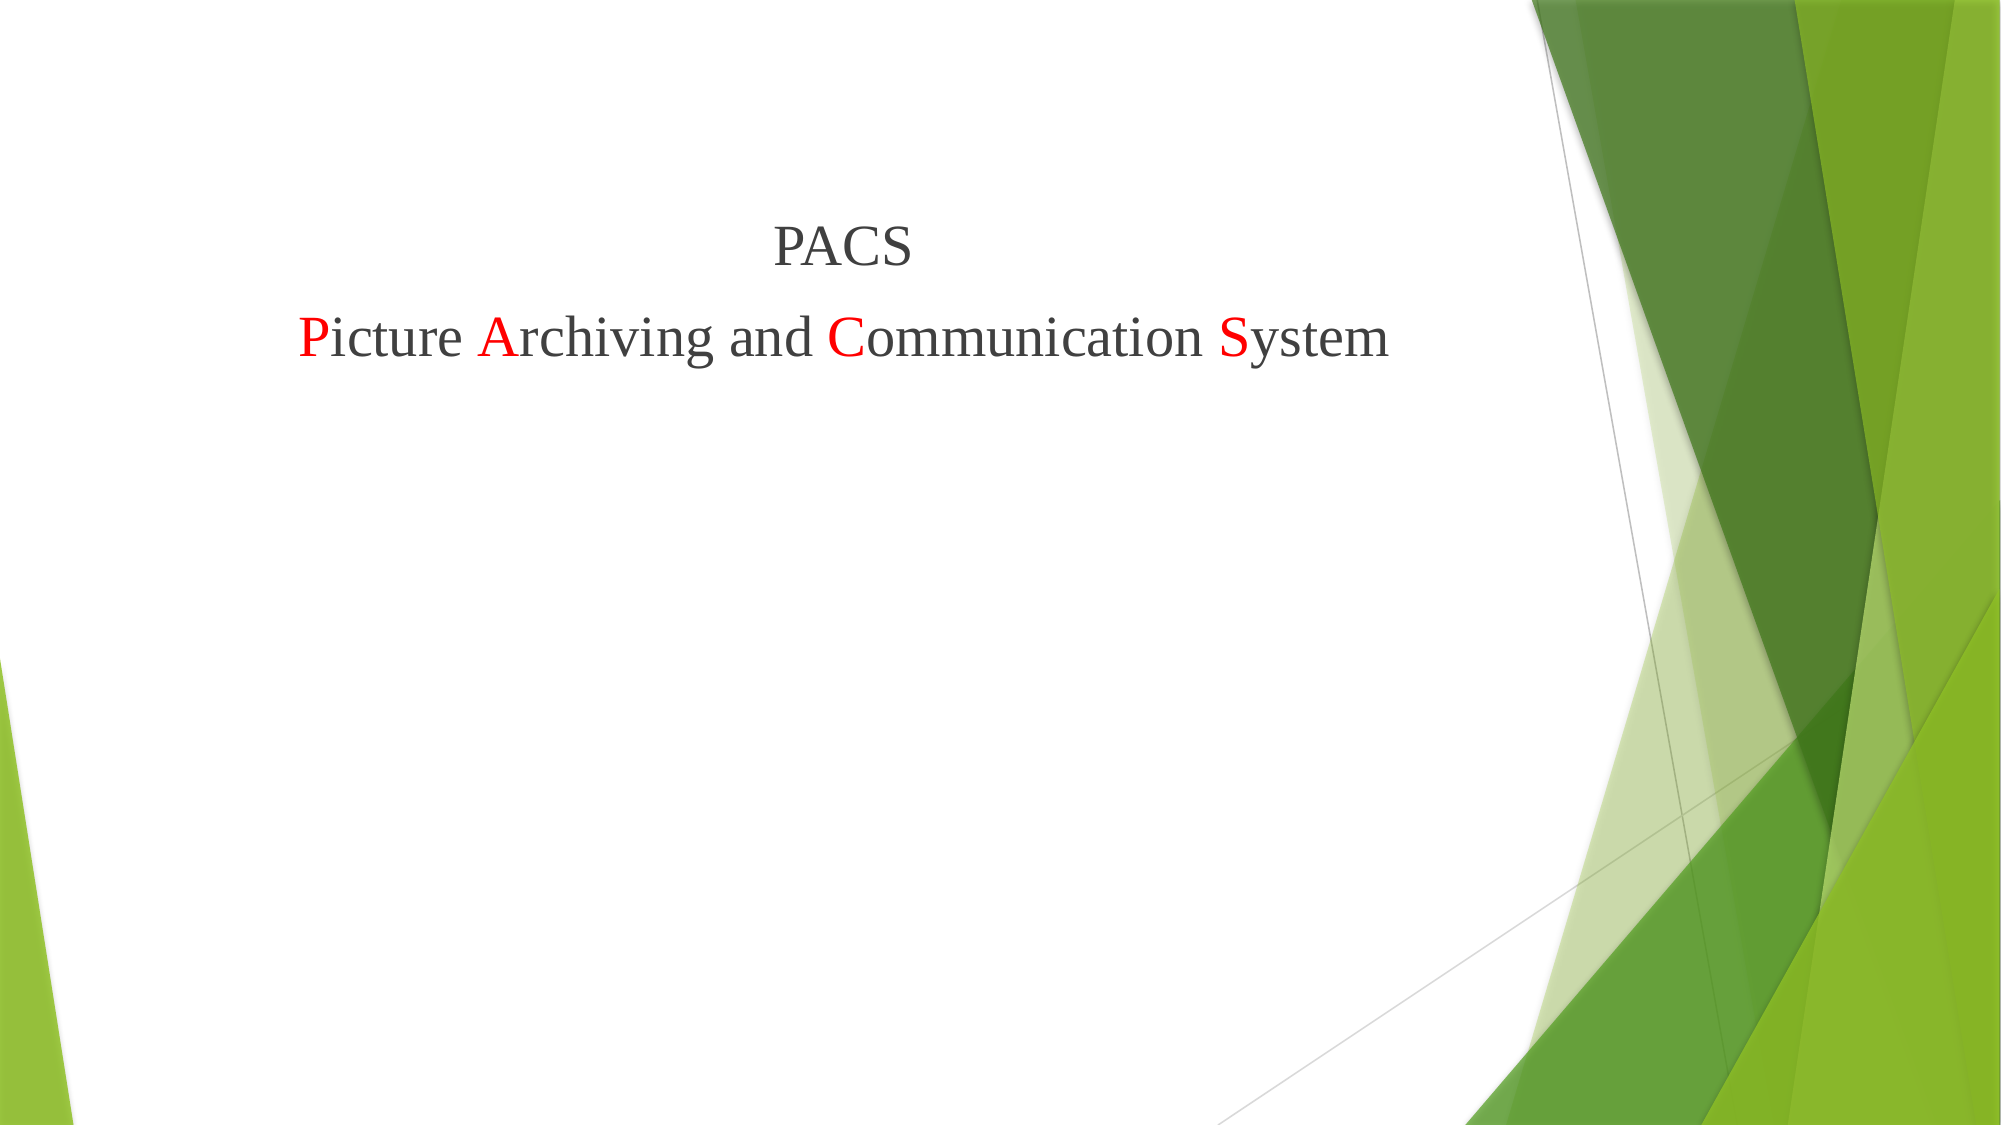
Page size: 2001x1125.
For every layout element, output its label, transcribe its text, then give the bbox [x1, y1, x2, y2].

list PACS Picture Archiving and Communication System [138, 200, 1550, 837]
